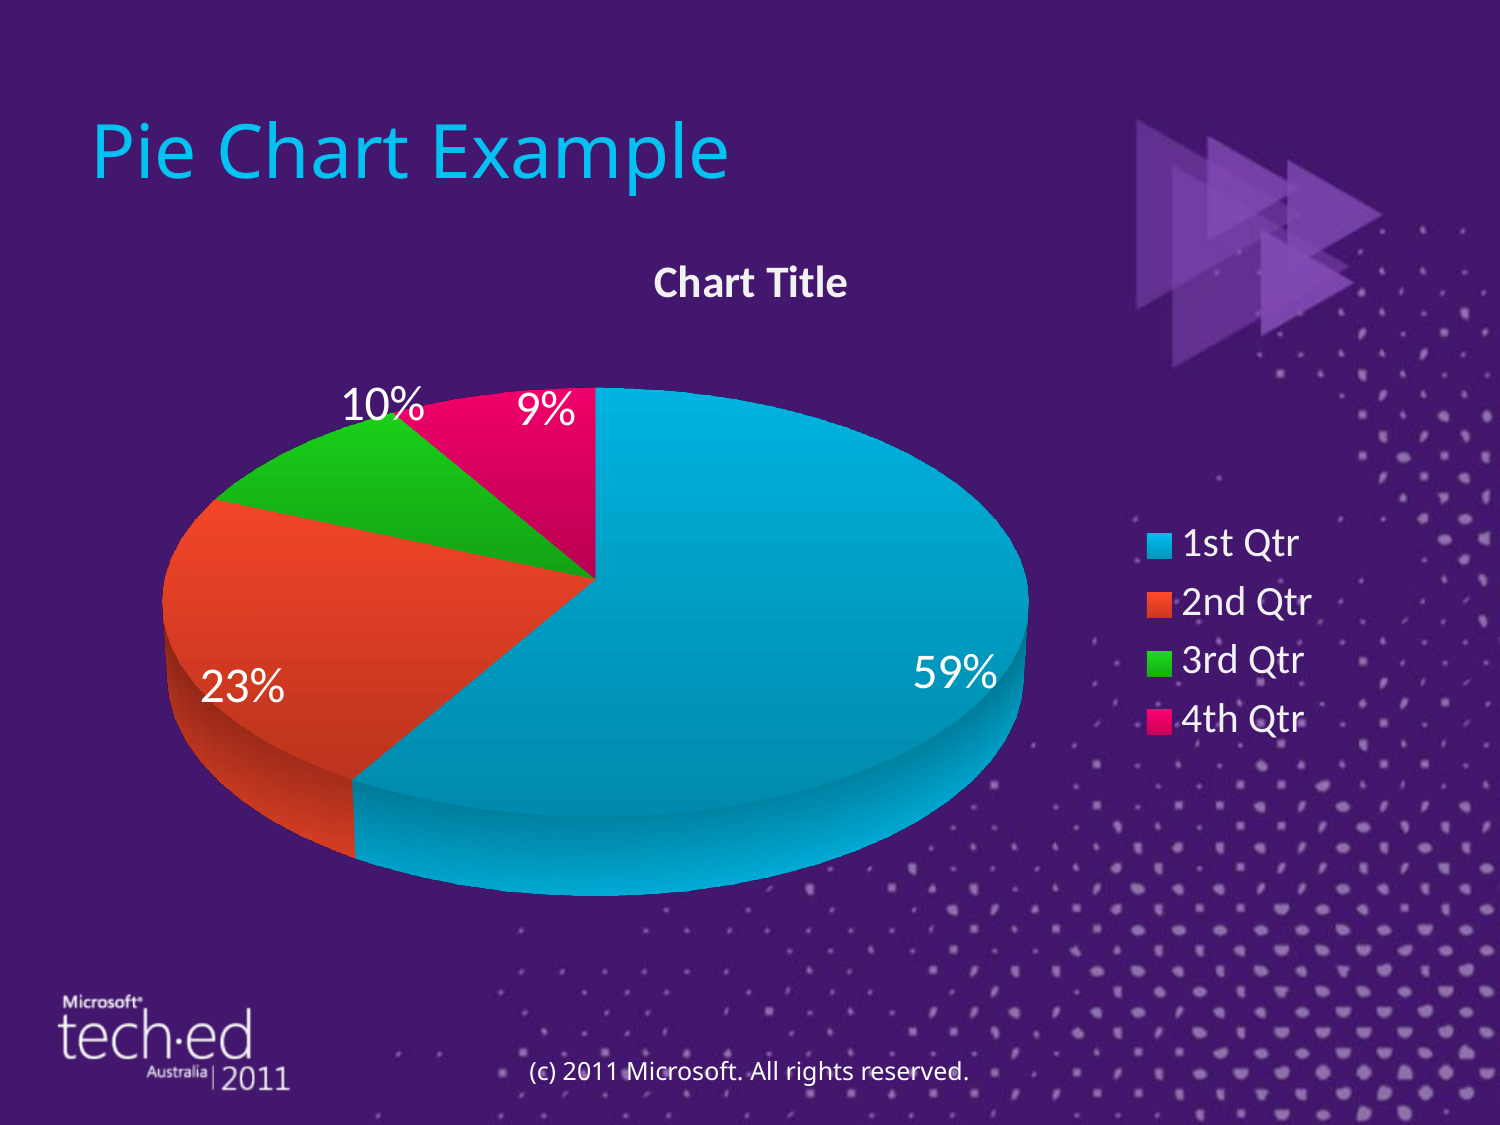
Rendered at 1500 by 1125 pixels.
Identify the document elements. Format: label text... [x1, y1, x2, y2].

picture [0, 0, 1500, 1125]
chart [111, 219, 1391, 976]
title Pie Chart Example [75, 54, 1425, 243]
footer (c) 2011 Microsoft. All rights reserved. [512, 1042, 988, 1103]
